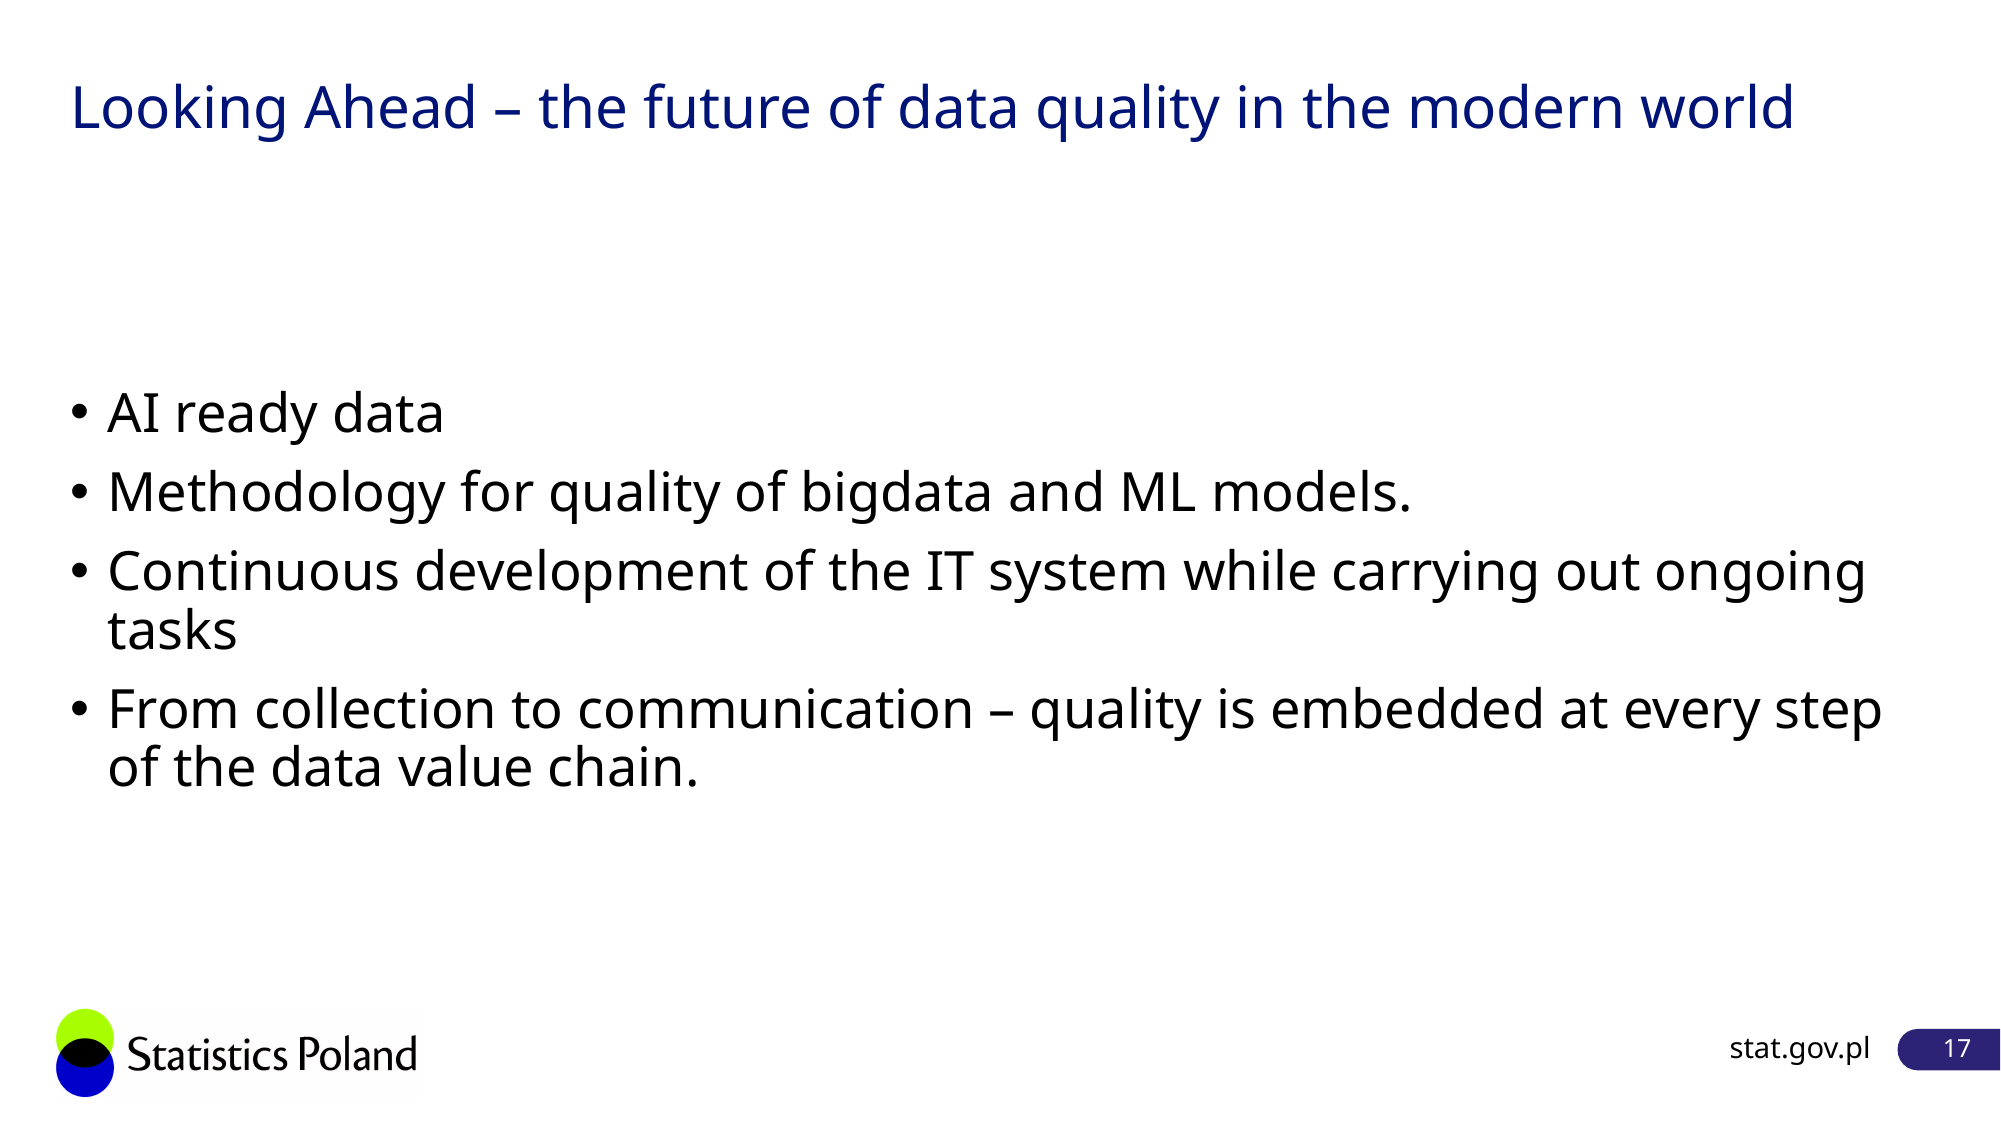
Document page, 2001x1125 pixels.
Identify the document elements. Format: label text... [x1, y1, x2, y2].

title Looking Ahead – the future of data quality in the modern world [55, 31, 1945, 150]
footer stat.gov.pl [418, 1005, 1886, 1094]
list AI ready data Methodology for quality of bigdata and ML models. Continuous development of the IT system while carrying out ongoing tasks From collection to communication – quality is embedded at every step of the data value chain. [55, 178, 1945, 1006]
picture [55, 1008, 419, 1098]
